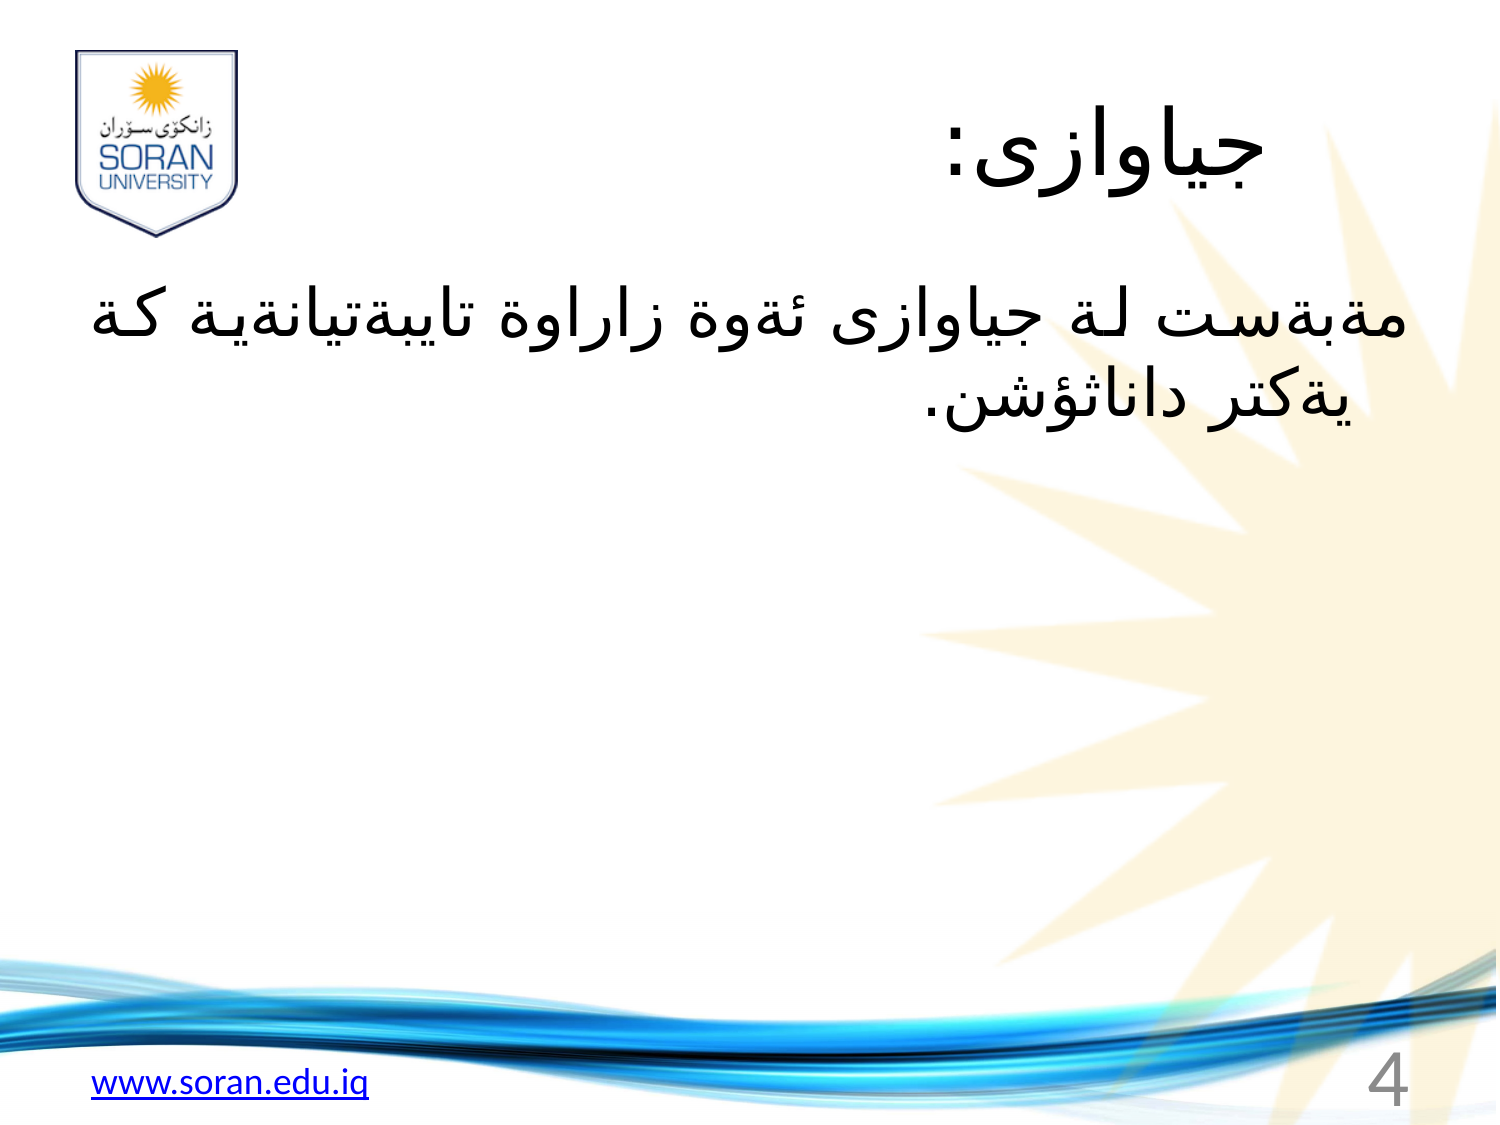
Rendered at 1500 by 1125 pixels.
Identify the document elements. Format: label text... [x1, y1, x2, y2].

slide_number 4 [1074, 1042, 1425, 1103]
list مةبةست لة جياوازى ئةوة زاراوة تايبةتيانةية كة يةكتر داناثؤشن. [75, 262, 1425, 1005]
picture [0, 99, 1500, 1125]
picture [75, 233, 238, 238]
title جياوازى: [75, 45, 1425, 233]
